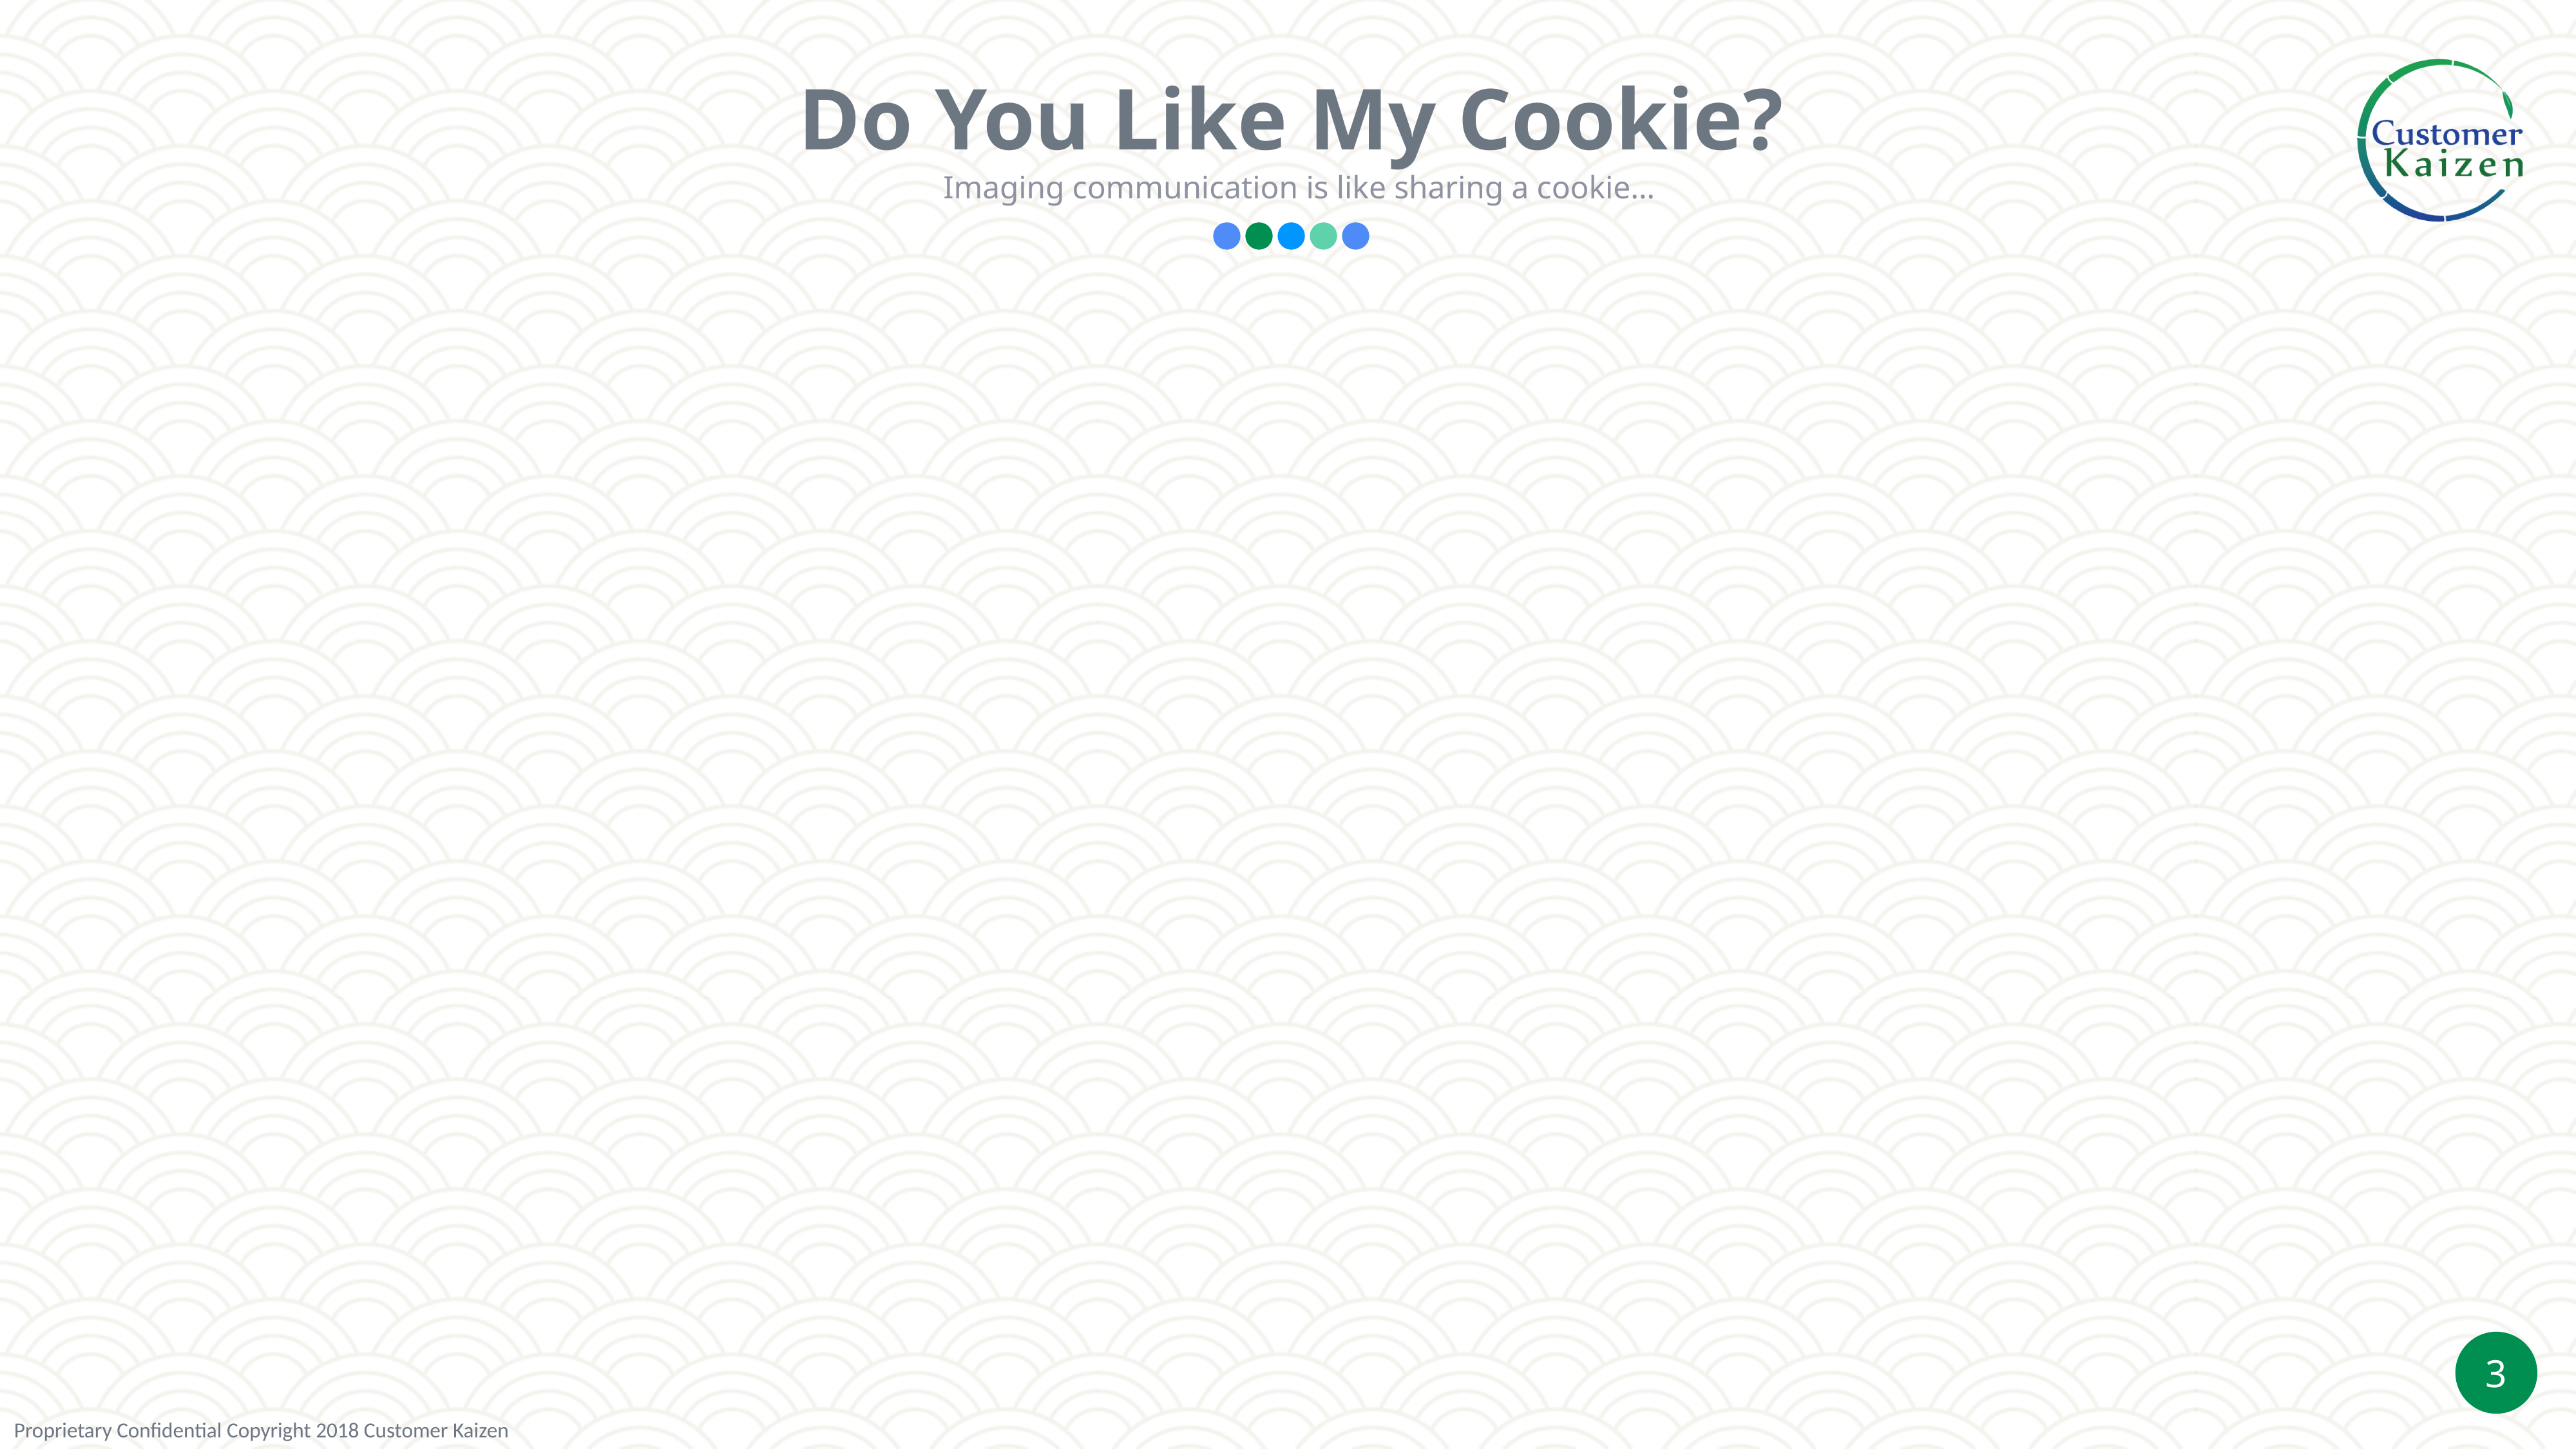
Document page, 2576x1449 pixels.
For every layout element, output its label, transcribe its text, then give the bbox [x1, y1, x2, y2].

picture [0, 0, 2576, 1449]
list Imaging communication is like sharing a cookie… [506, 167, 2093, 211]
list Do You Like My Cookie? [498, 72, 2085, 174]
